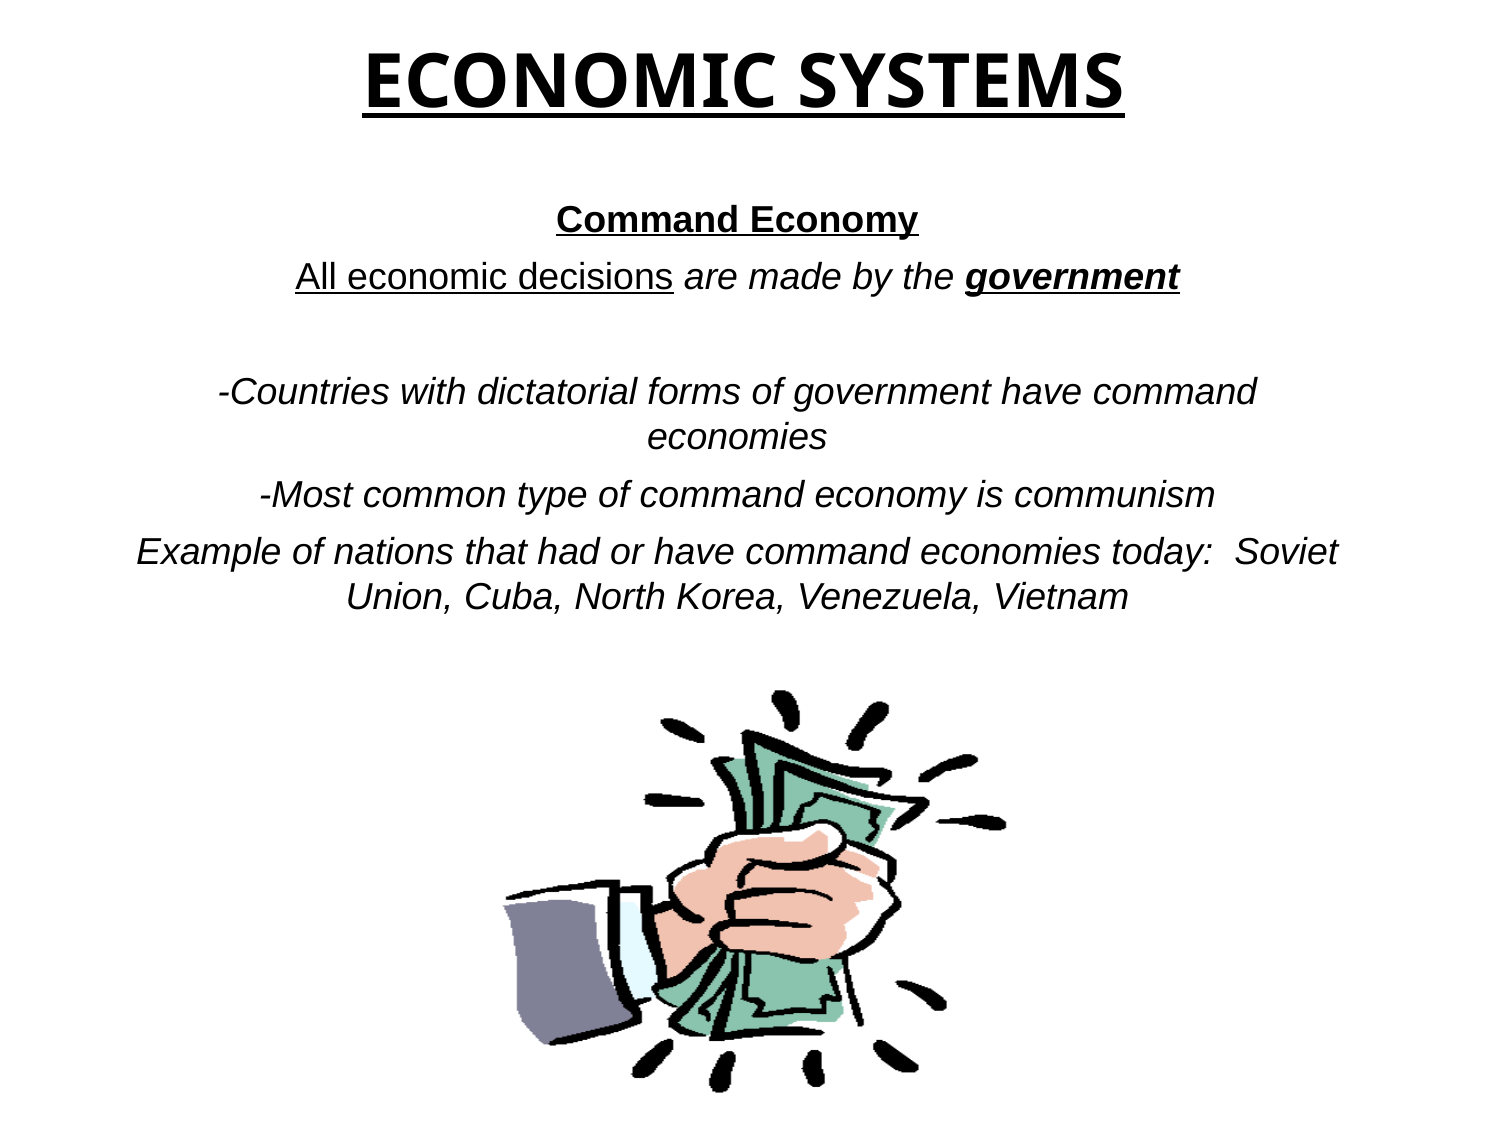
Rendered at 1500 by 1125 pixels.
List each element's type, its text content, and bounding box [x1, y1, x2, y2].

picture [499, 687, 1012, 1096]
text_box Command Economy All economic decisions are made by the government -Countries with dictatorial forms of government have command economies -Most common type of command economy is communism Example of nations that had or have command economies today: Soviet Union, Cuba, North Korea, Venezuela, Vietnam [112, 187, 1363, 625]
text_box ECONOMIC SYSTEMS [74, 24, 1413, 130]
